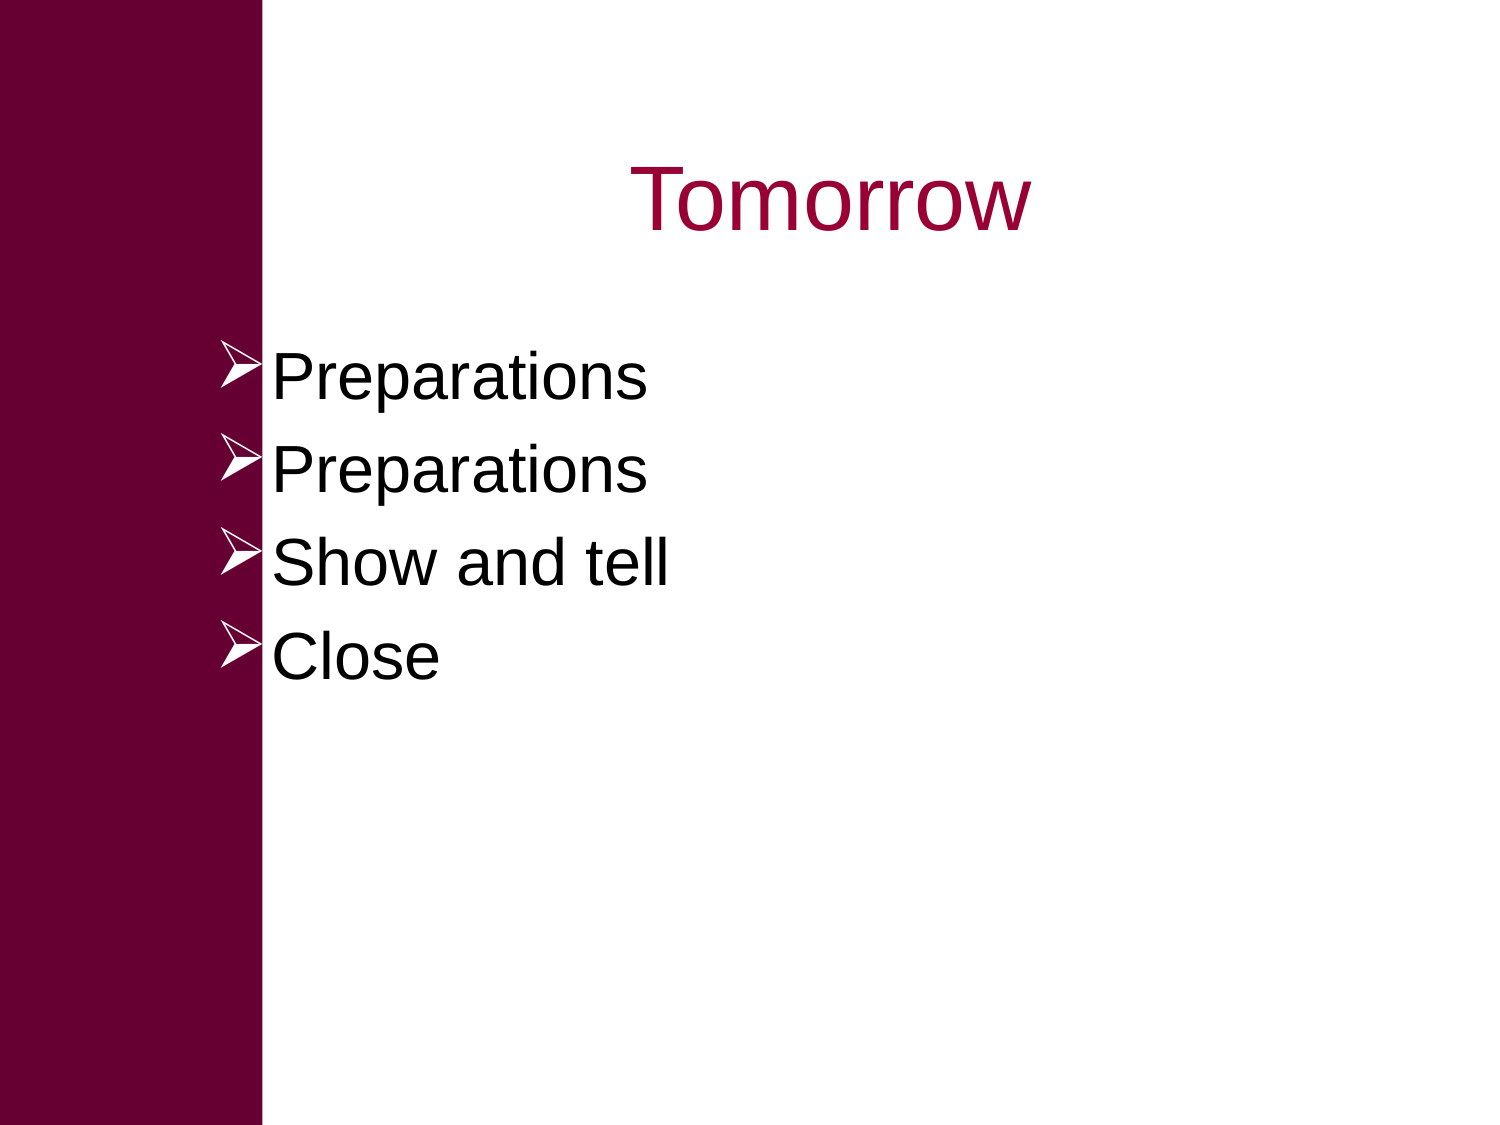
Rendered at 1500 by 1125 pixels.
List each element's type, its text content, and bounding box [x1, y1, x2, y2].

list Preparations Preparations Show and tell Close [199, 324, 1401, 1001]
title Tomorrow [274, 99, 1388, 288]
